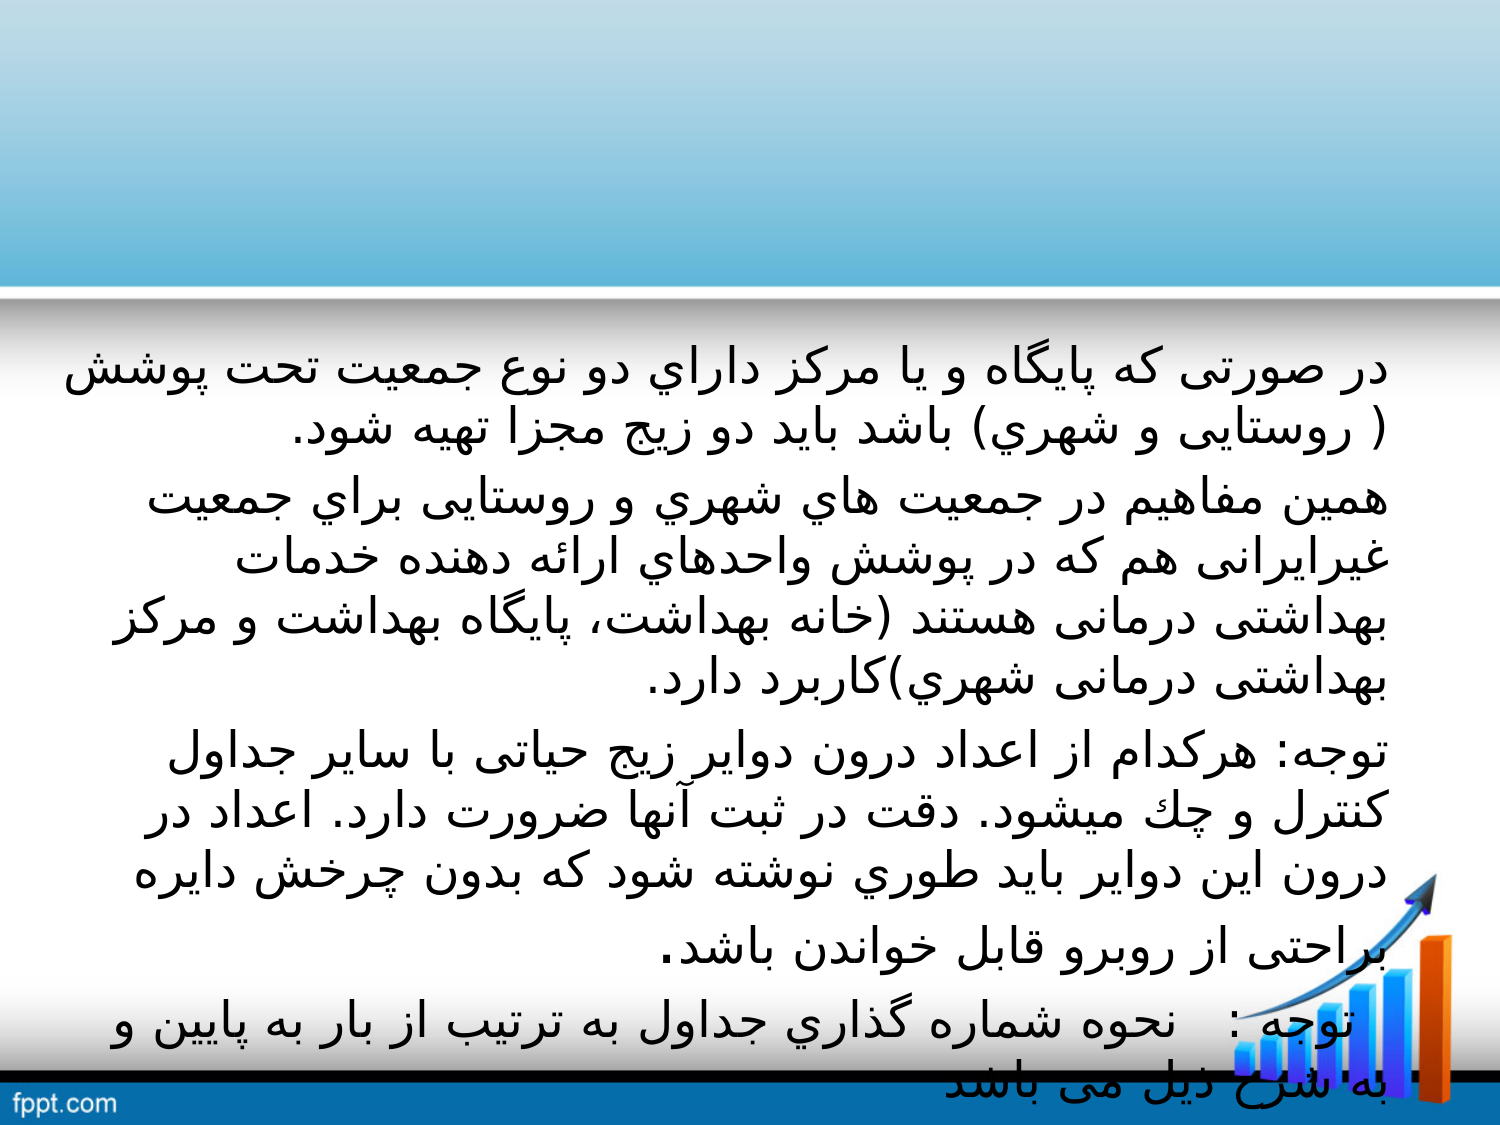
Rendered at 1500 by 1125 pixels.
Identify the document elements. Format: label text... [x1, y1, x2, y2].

list در صورتی كه پایگاه و یا مركز داراي دو نوع جمعيت تحت پوشش ( روستایی و شهري) باشد باید دو زیج مجزا تهيه شود. همين مفاهيم در جمعيت هاي شهري و روستایی براي جمعيت غيرایرانی هم كه در پوشش واحدهاي ارائه دهنده خدمات بهداشتی درمانی هستند (خانه بهداشت، پایگاه بهداشت و مركز بهداشتی درمانی شهري)كاربرد دارد. توجه: هركدام از اعداد درون دوایر زیج حياتی با سایر جداول كنترل و چك میشود. دقت در ثبت آنها ضرورت دارد. اعداد در درون این دوایر باید طوري نوشته شود كه بدون چرخش دایره براحتی از روبرو قابل خواندن باشد. توجه : نحوه شماره گذاري جداول به ترتيب از بار به پایين و به شرح ذیل می باشد [41, 326, 1406, 1005]
picture [0, 0, 1500, 1125]
